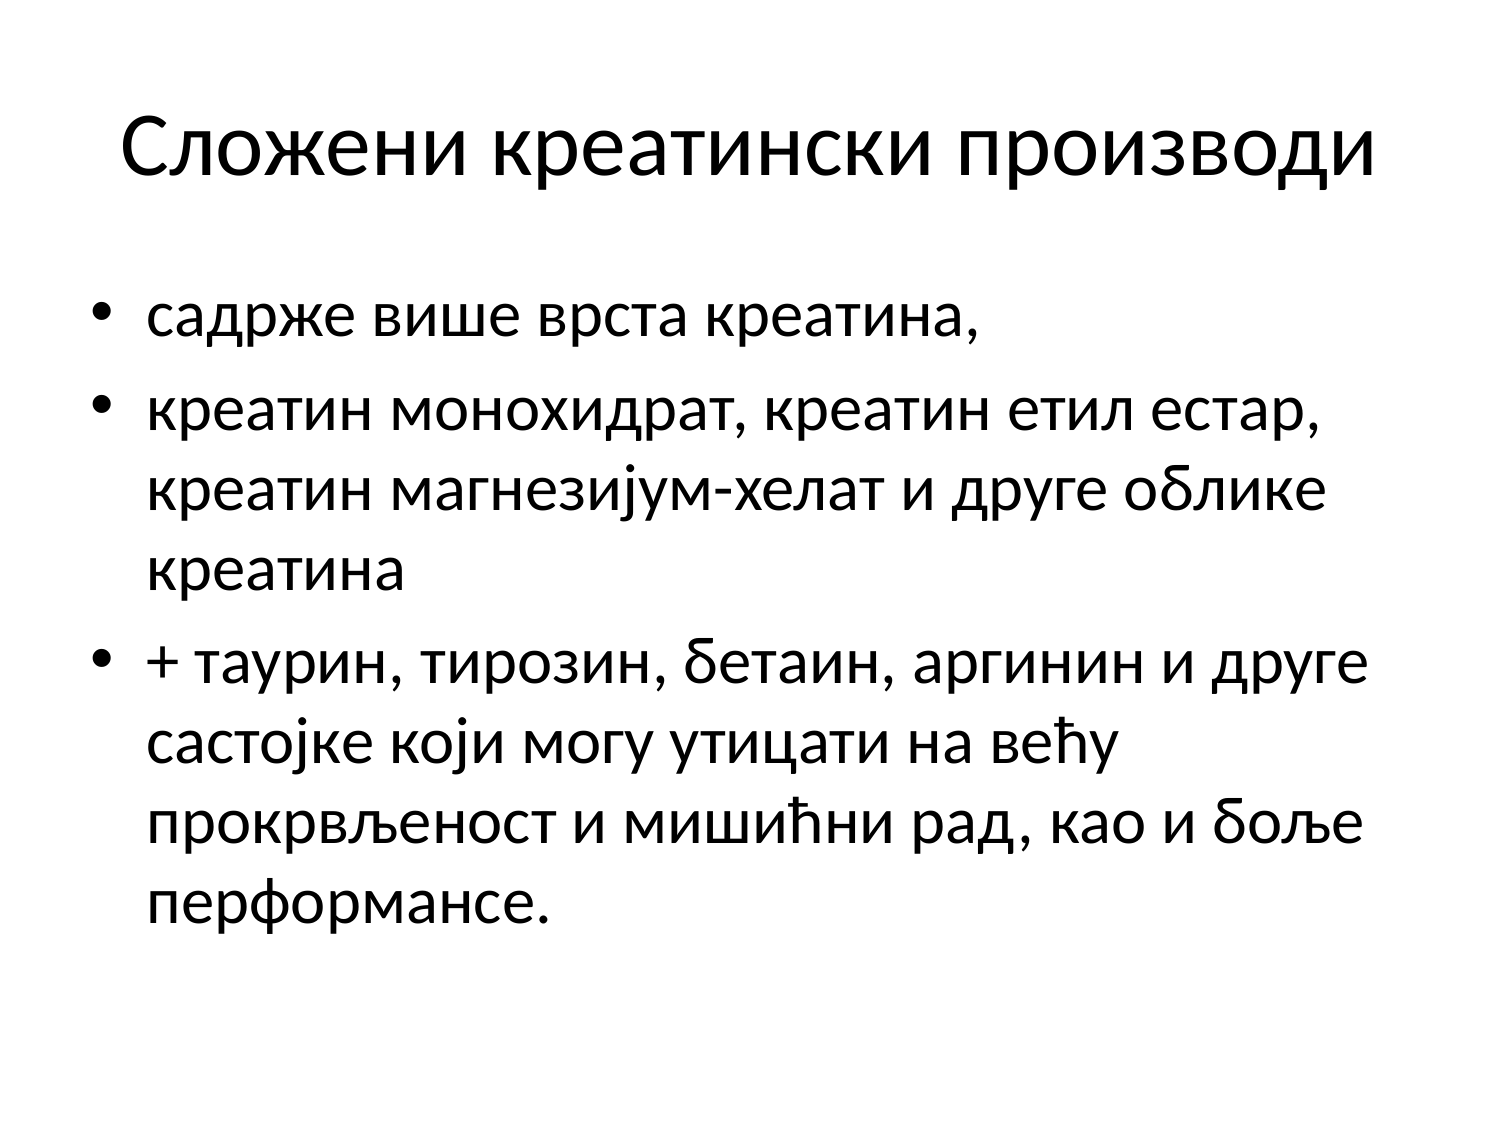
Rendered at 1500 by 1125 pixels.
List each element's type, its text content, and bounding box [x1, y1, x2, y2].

title Сложени креатински производи [75, 45, 1425, 233]
list садрже више врста креатина, креатин монохидрат, креатин етил естар, креатин магнезијум-хелат и друге облике креатина + таурин, тирозин, бетаин, аргинин и друге састојке који могу утицати на већу прокрвљеност и мишићни рад, као и боље перформансе. [75, 262, 1425, 1005]
